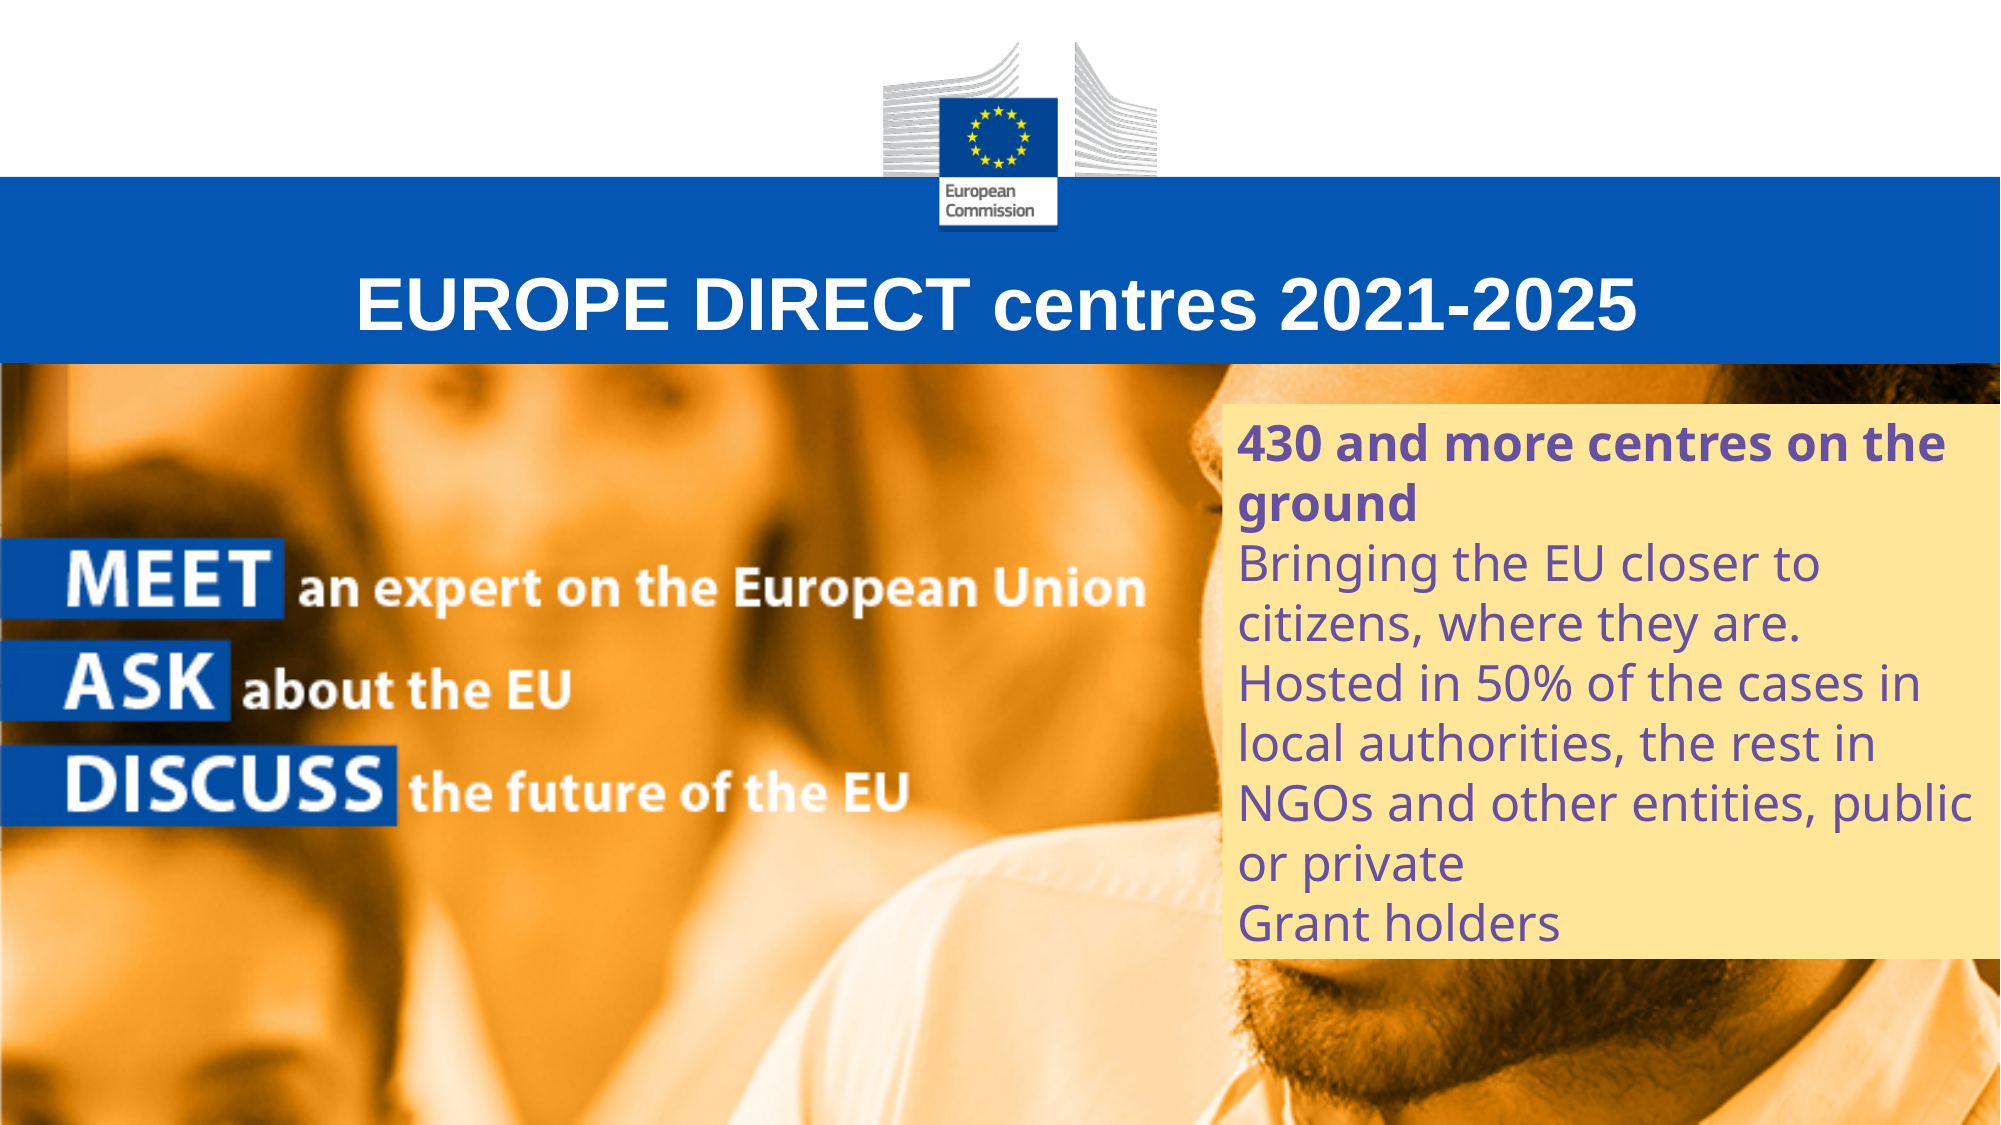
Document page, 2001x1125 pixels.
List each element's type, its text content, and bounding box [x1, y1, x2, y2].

text_box EUROPE DIRECT centres 2021-2025 [37, 236, 1958, 363]
picture [883, 42, 1157, 232]
picture [0, 363, 2000, 1125]
